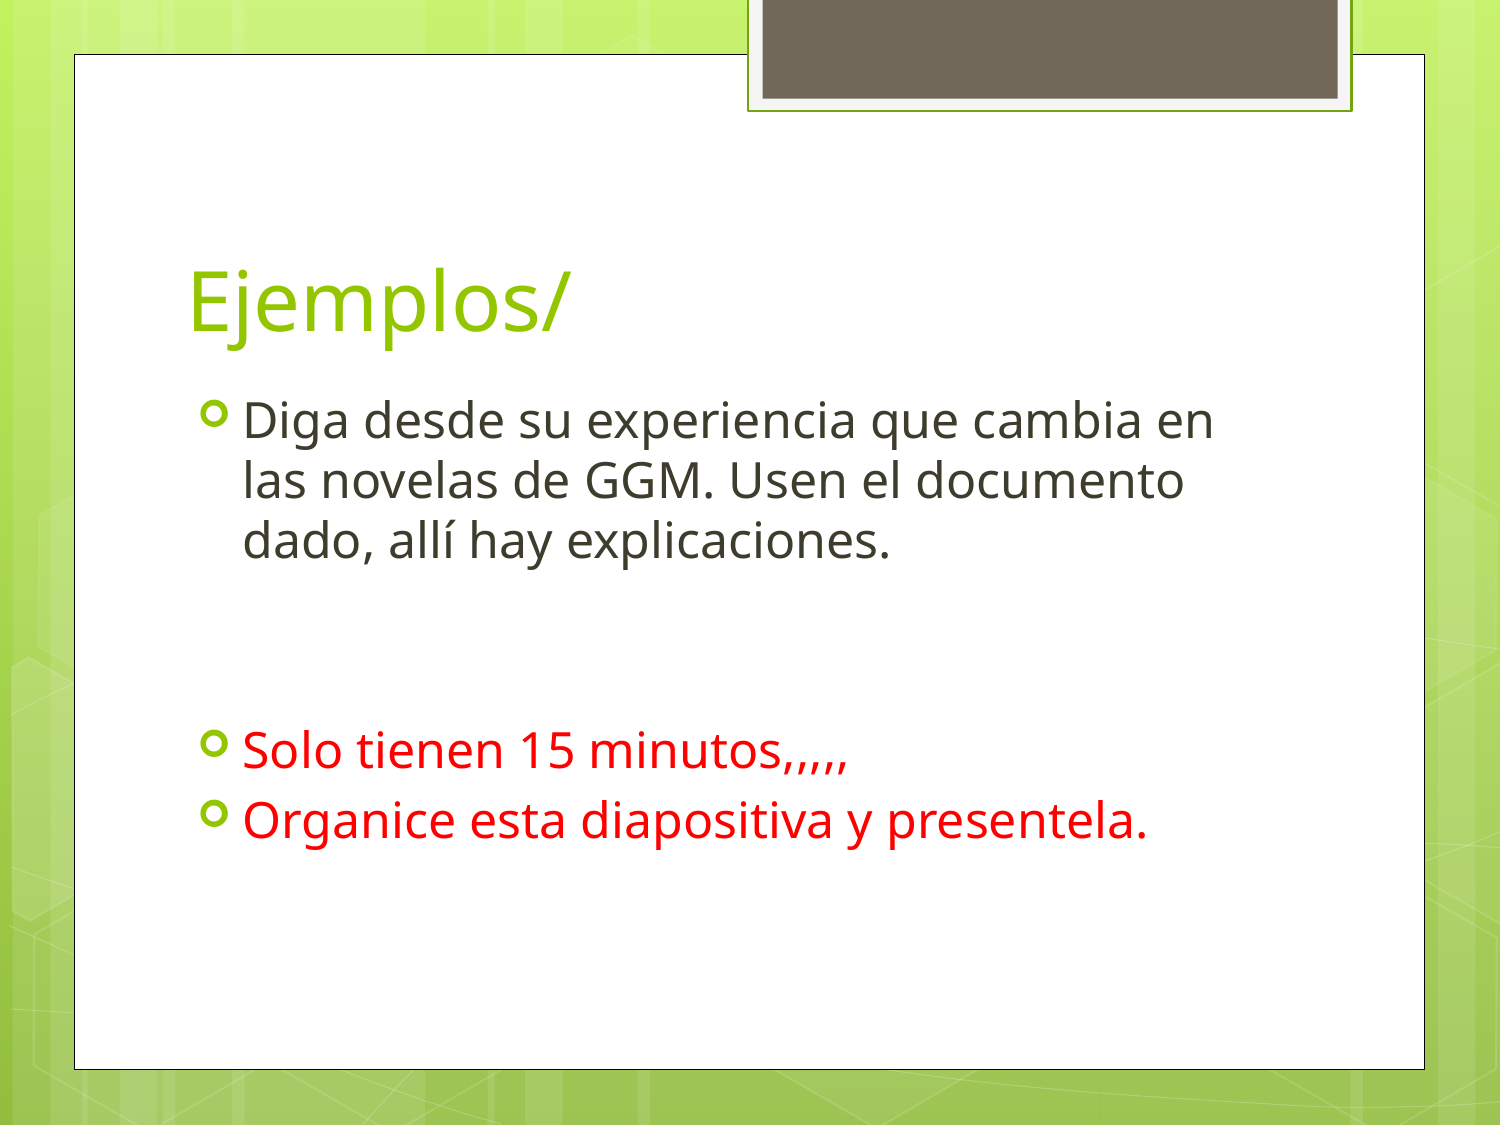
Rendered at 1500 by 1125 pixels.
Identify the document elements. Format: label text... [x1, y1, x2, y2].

list Diga desde su experiencia que cambia en las novelas de GGM. Usen el documento dado, allí hay explicaciones. Solo tienen 15 minutos,,,,, Organice esta diapositiva y presentela. [171, 381, 1283, 957]
title Ejemplos/ [171, 168, 1324, 357]
